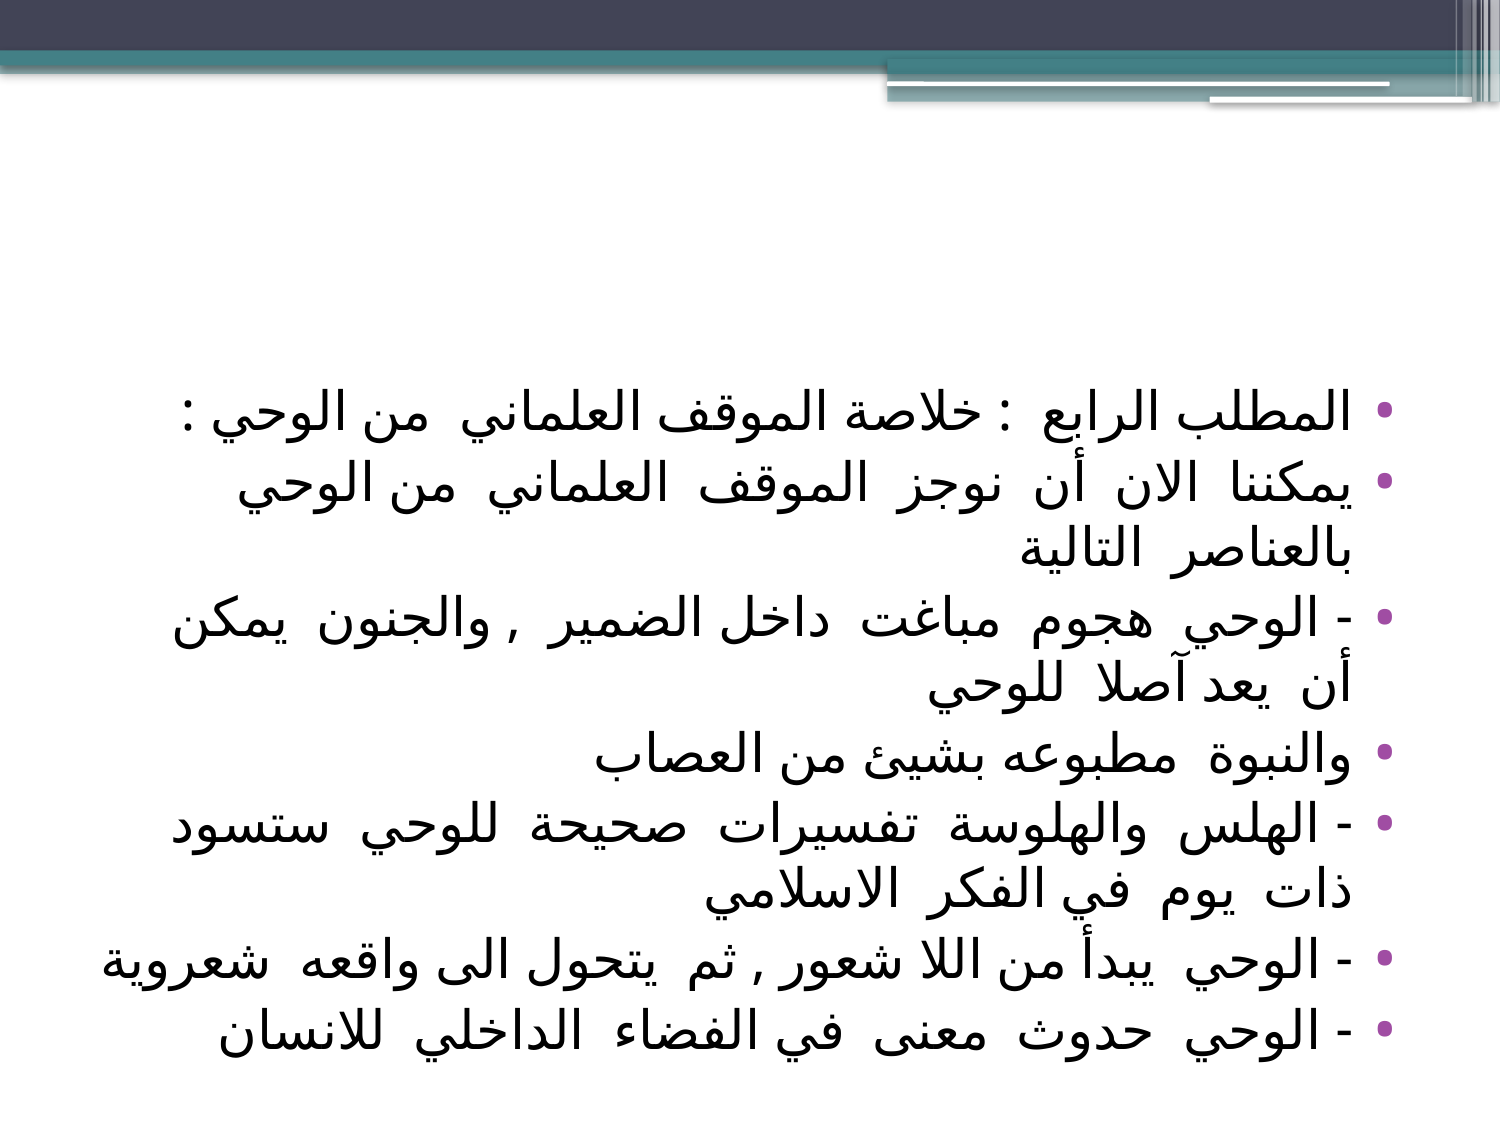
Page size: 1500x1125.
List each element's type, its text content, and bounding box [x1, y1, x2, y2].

list المطلب الرابع : خلاصة الموقف العلماني من الوحي : يمكننا الان أن نوجز الموقف العلماني من الوحي بالعناصر التالية - الوحي هجوم مباغت داخل الضمير , والجنون يمكن أن يعد آصلا للوحي والنبوة مطبوعه بشيئ من العصاب - الهلس والهلوسة تفسيرات صحيحة للوحي ستسود ذات يوم في الفكر الاسلامي - الوحي يبدأ من اللا شعور , ثم يتحول الى واقعه شعروية - الوحي حدوث معنى في الفضاء الداخلي للانسان [75, 368, 1425, 1079]
